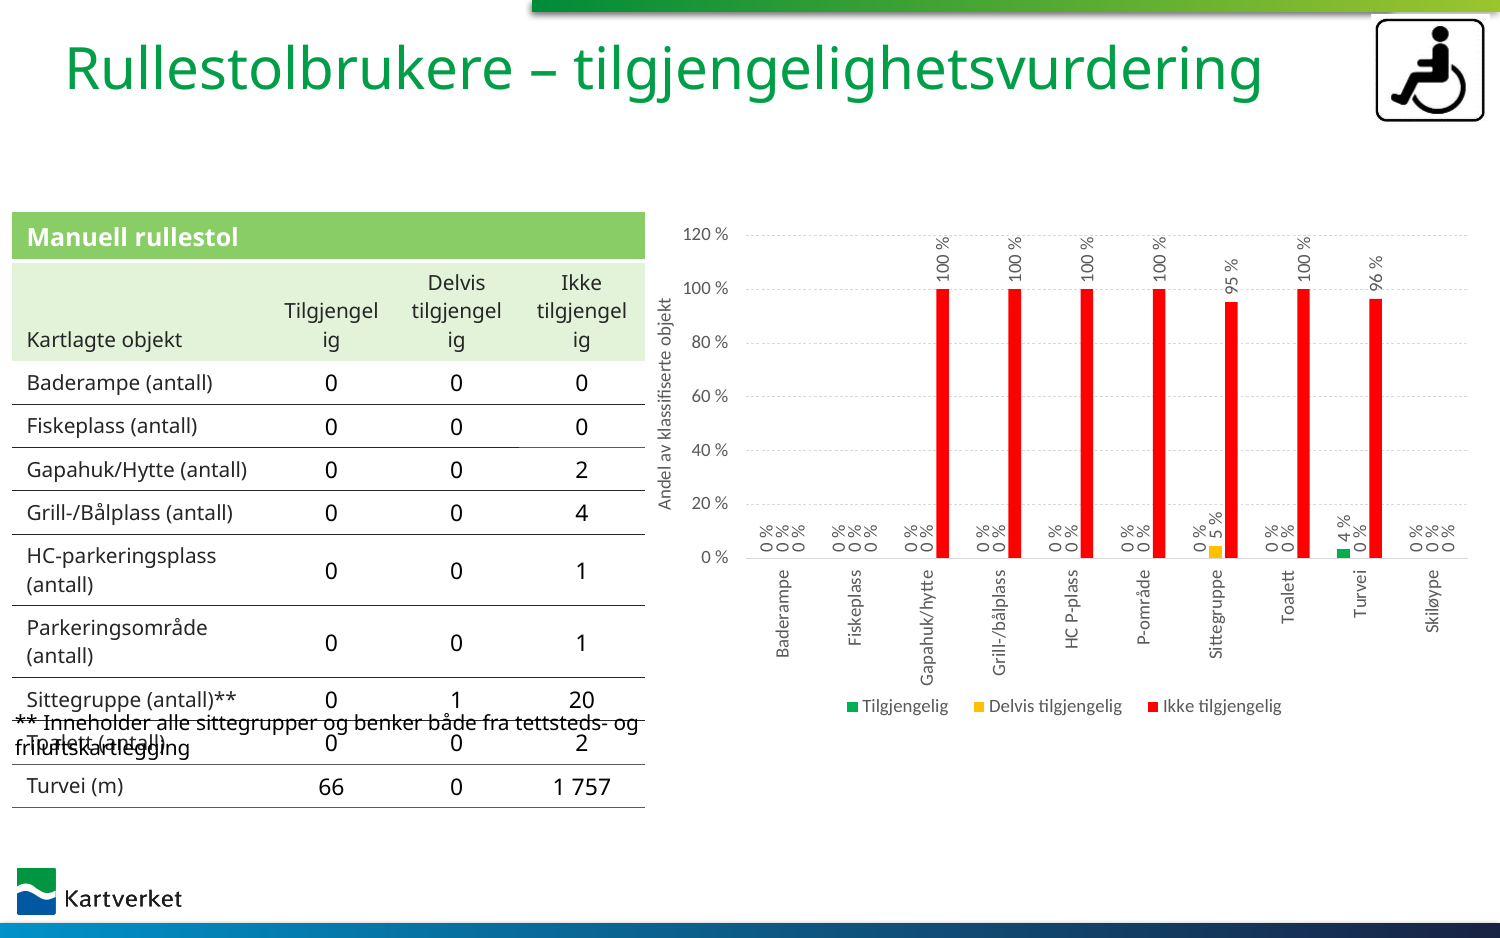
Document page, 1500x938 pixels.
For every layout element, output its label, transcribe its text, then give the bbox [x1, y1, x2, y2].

table_cell 0 [269, 491, 394, 534]
text_box Rullestolbrukere – tilgjengelighetsvurdering [49, 12, 1372, 109]
table_cell Parkeringsområde (antall) [12, 606, 269, 677]
table_cell 0 [269, 606, 394, 677]
table_cell 0 [269, 678, 394, 702]
table_cell Tilgjengelig [269, 263, 394, 361]
table_header Manuell rullestol [12, 212, 645, 259]
table_cell 0 [394, 361, 519, 404]
table_cell 0 [394, 491, 519, 534]
table_cell 0 [269, 448, 394, 490]
table_cell Delvis tilgjengelig [394, 263, 519, 361]
table_cell 0 [394, 535, 519, 605]
table_cell 0 [394, 606, 519, 677]
table_cell 0 [269, 535, 394, 605]
table_cell 2 [519, 448, 638, 490]
table_cell 20 [519, 678, 638, 702]
table_cell 1 [394, 678, 519, 702]
table_cell Baderampe (antall) [12, 361, 269, 404]
table_cell 4 [519, 491, 638, 534]
table_cell Kartlagte objekt [12, 263, 269, 361]
table_cell 0 [269, 405, 394, 447]
table_cell 0 [394, 448, 519, 490]
picture [643, 218, 1480, 728]
table_cell HC-parkeringsplass (antall) [12, 535, 269, 605]
table_cell 1 757 [519, 768, 645, 807]
table_cell Turvei (m) [12, 768, 269, 807]
table_cell 66 [269, 768, 394, 807]
table_cell 0 [394, 768, 519, 807]
table_cell 1 [519, 606, 638, 677]
text_box ** Inneholder alle sittegrupper og benker både fra tettsteds- og friluftskartlegging [0, 702, 745, 768]
table_cell 0 [519, 405, 638, 447]
table_cell Gapahuk/Hytte (antall) [12, 448, 269, 490]
table_cell 0 [519, 361, 638, 404]
table_cell 0 [269, 361, 394, 404]
table_cell Sittegruppe (antall)** [12, 678, 269, 702]
table_cell 0 [394, 405, 519, 447]
table_cell 1 [519, 535, 638, 605]
table_cell Ikke tilgjengelig [519, 263, 638, 361]
picture [1371, 13, 1491, 127]
table_cell Fiskeplass (antall) [12, 405, 269, 447]
table_cell Grill-/Bålplass (antall) [12, 491, 269, 534]
